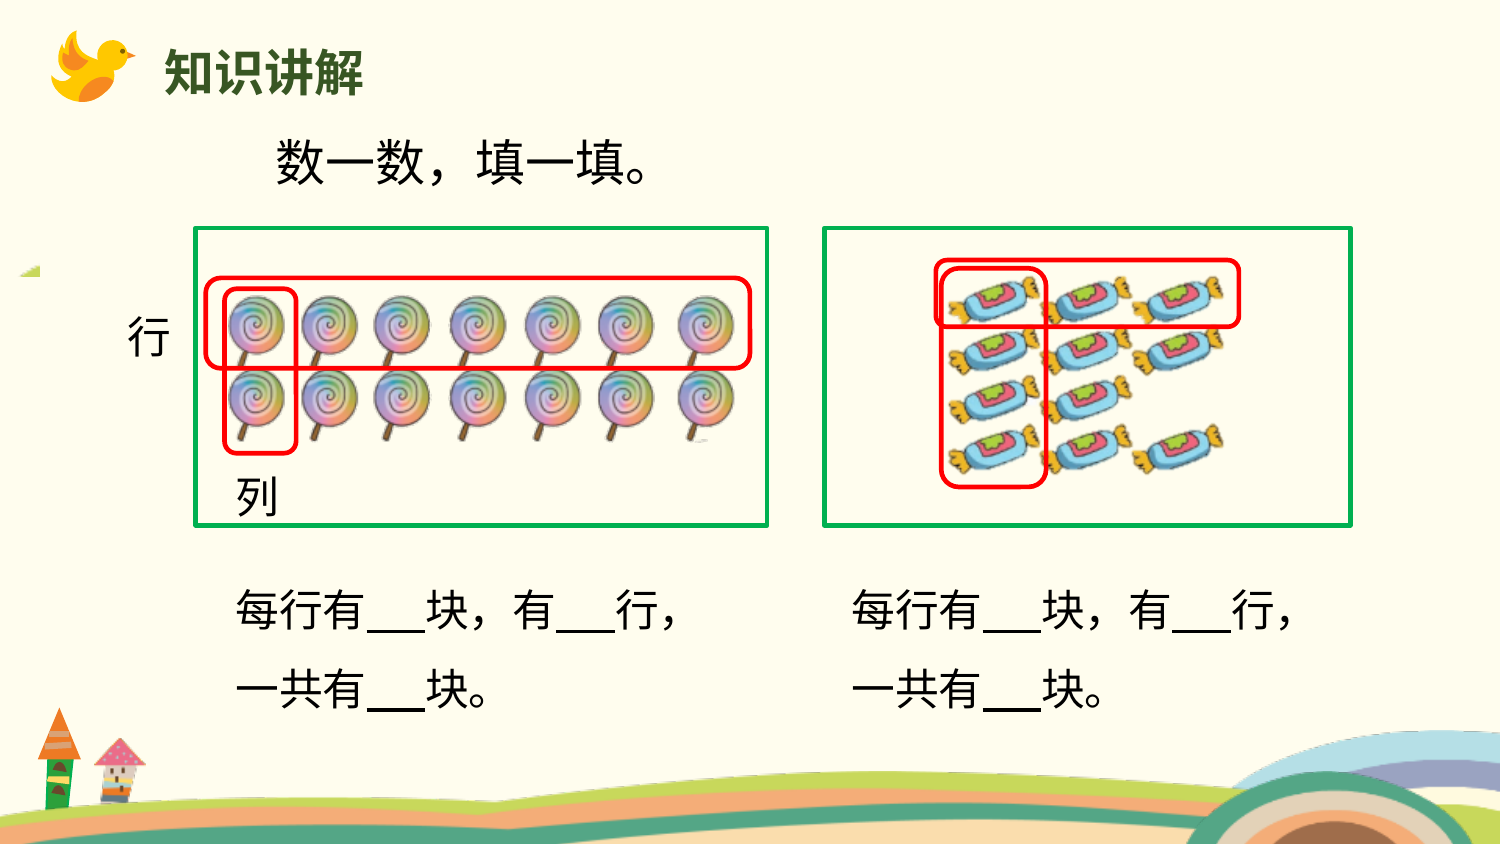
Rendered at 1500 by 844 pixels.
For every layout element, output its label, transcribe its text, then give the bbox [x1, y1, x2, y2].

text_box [195, 227, 768, 526]
text_box 每行有 块，有 行， 一共有 块。 [840, 503, 1366, 767]
picture [0, 0, 1500, 844]
text_box 知识讲解 [152, 35, 376, 107]
text_box 每行有 块，有 行， 一共有 块。 [224, 526, 750, 767]
text_box 数一数，填一填。 [264, 113, 1351, 197]
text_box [824, 227, 1351, 526]
text_box 行 [116, 304, 183, 368]
